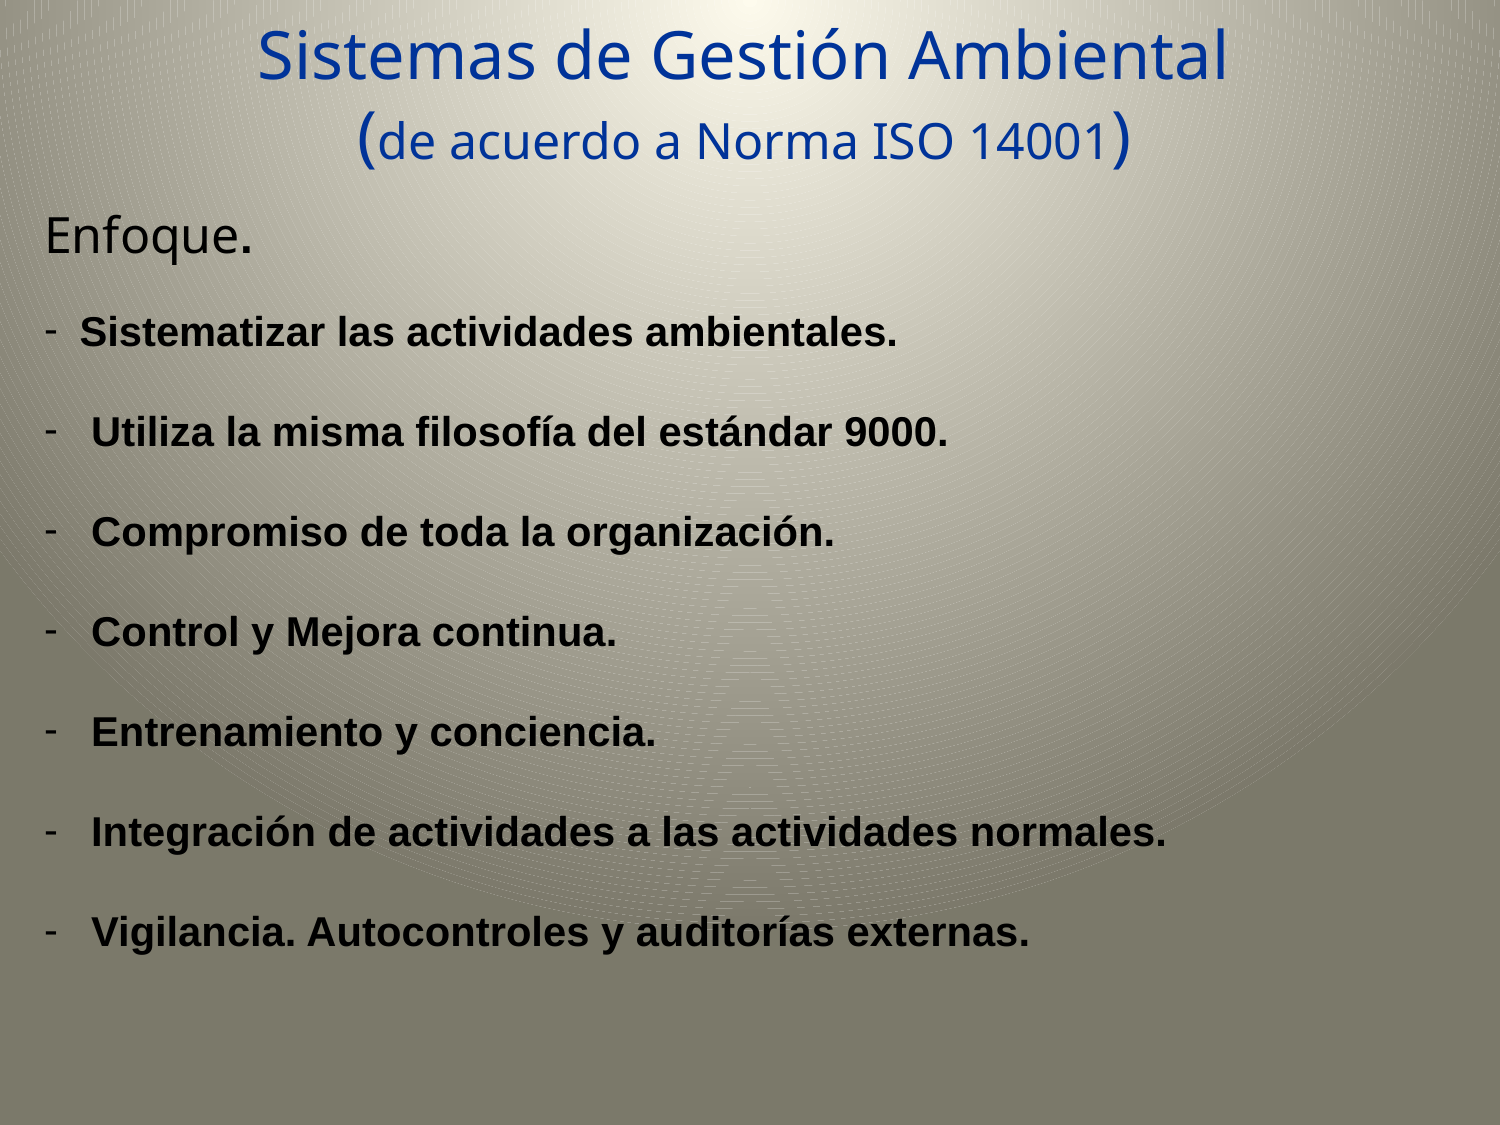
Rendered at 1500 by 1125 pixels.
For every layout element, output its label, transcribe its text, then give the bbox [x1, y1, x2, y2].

title Sistemas de Gestión Ambiental (de acuerdo a Norma ISO 14001) [29, 30, 1460, 156]
text_box Enfoque. Sistematizar las actividades ambientales. Utiliza la misma filosofía del estándar 9000. Compromiso de toda la organización. Control y Mejora continua. Entrenamiento y conciencia. Integración de actividades a las actividades normales. Vigilancia. Autocontroles y auditorías externas. [29, 196, 1459, 1059]
